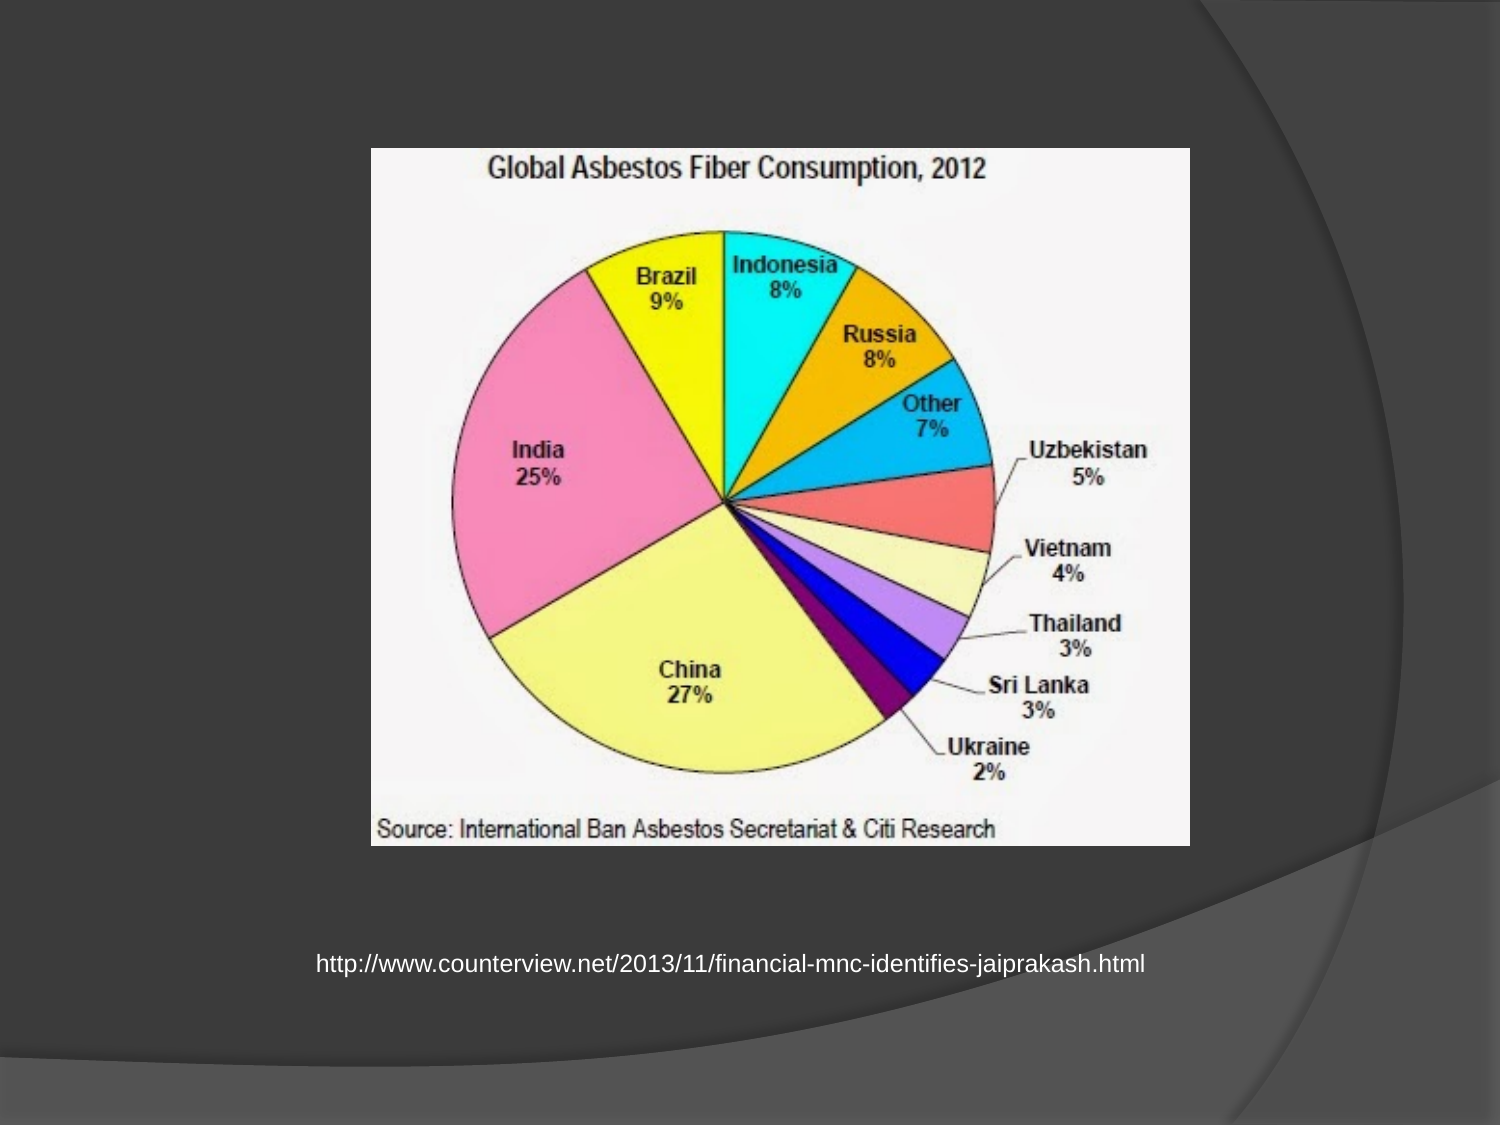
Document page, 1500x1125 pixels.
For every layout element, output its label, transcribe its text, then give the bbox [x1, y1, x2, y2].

picture [371, 148, 1190, 846]
text_box http://www.counterview.net/2013/11/financial-mnc-identifies-jaiprakash.html [301, 940, 1314, 986]
